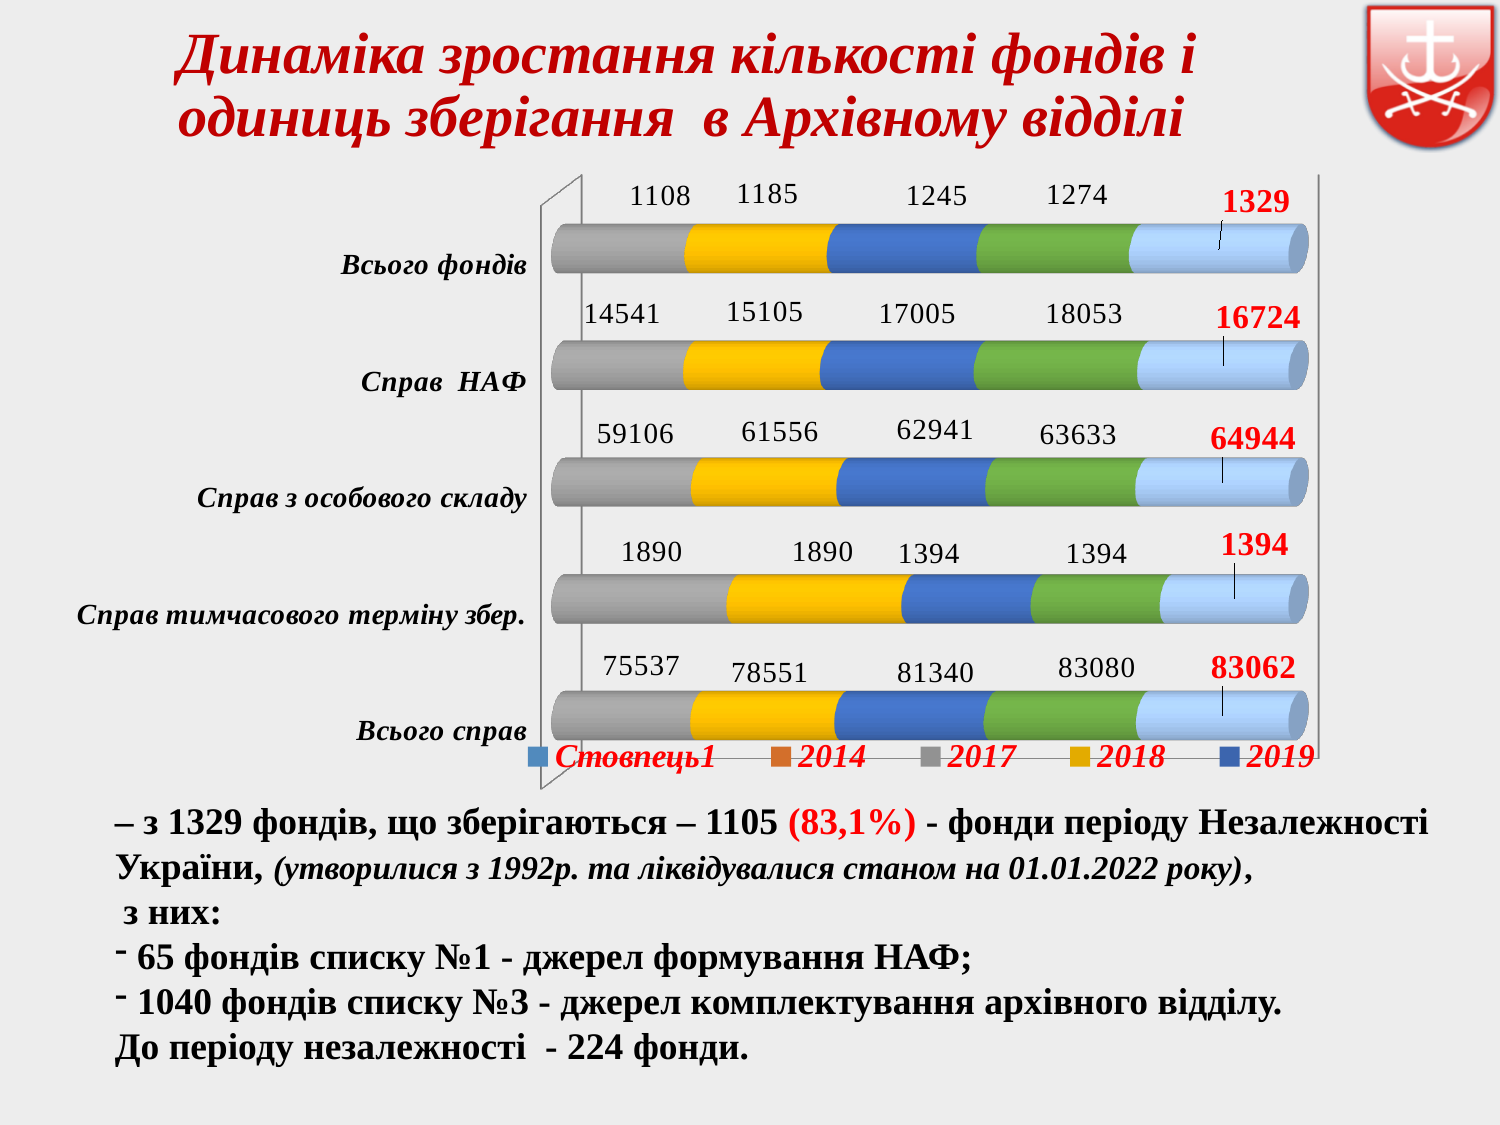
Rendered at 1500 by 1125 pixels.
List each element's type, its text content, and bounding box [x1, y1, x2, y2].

title Динаміка зростання кількості фондів і одиниць зберігання в Архівному відділі [164, 7, 1359, 152]
picture [1359, 0, 1500, 153]
chart [76, 152, 1412, 790]
text_box – з 1329 фондів, що зберігаються – 1105 (83,1%) - фонди періоду Незалежності України, (утворилися з 1992р. та ліквідувалися станом на 01.01.2022 року), з них: 65 фондів списку №1 - джерел формування НАФ; 1040 фондів списку №3 - джерел комплектування архівного відділу. До періоду незалежності - 224 фонди. [100, 789, 1500, 1075]
